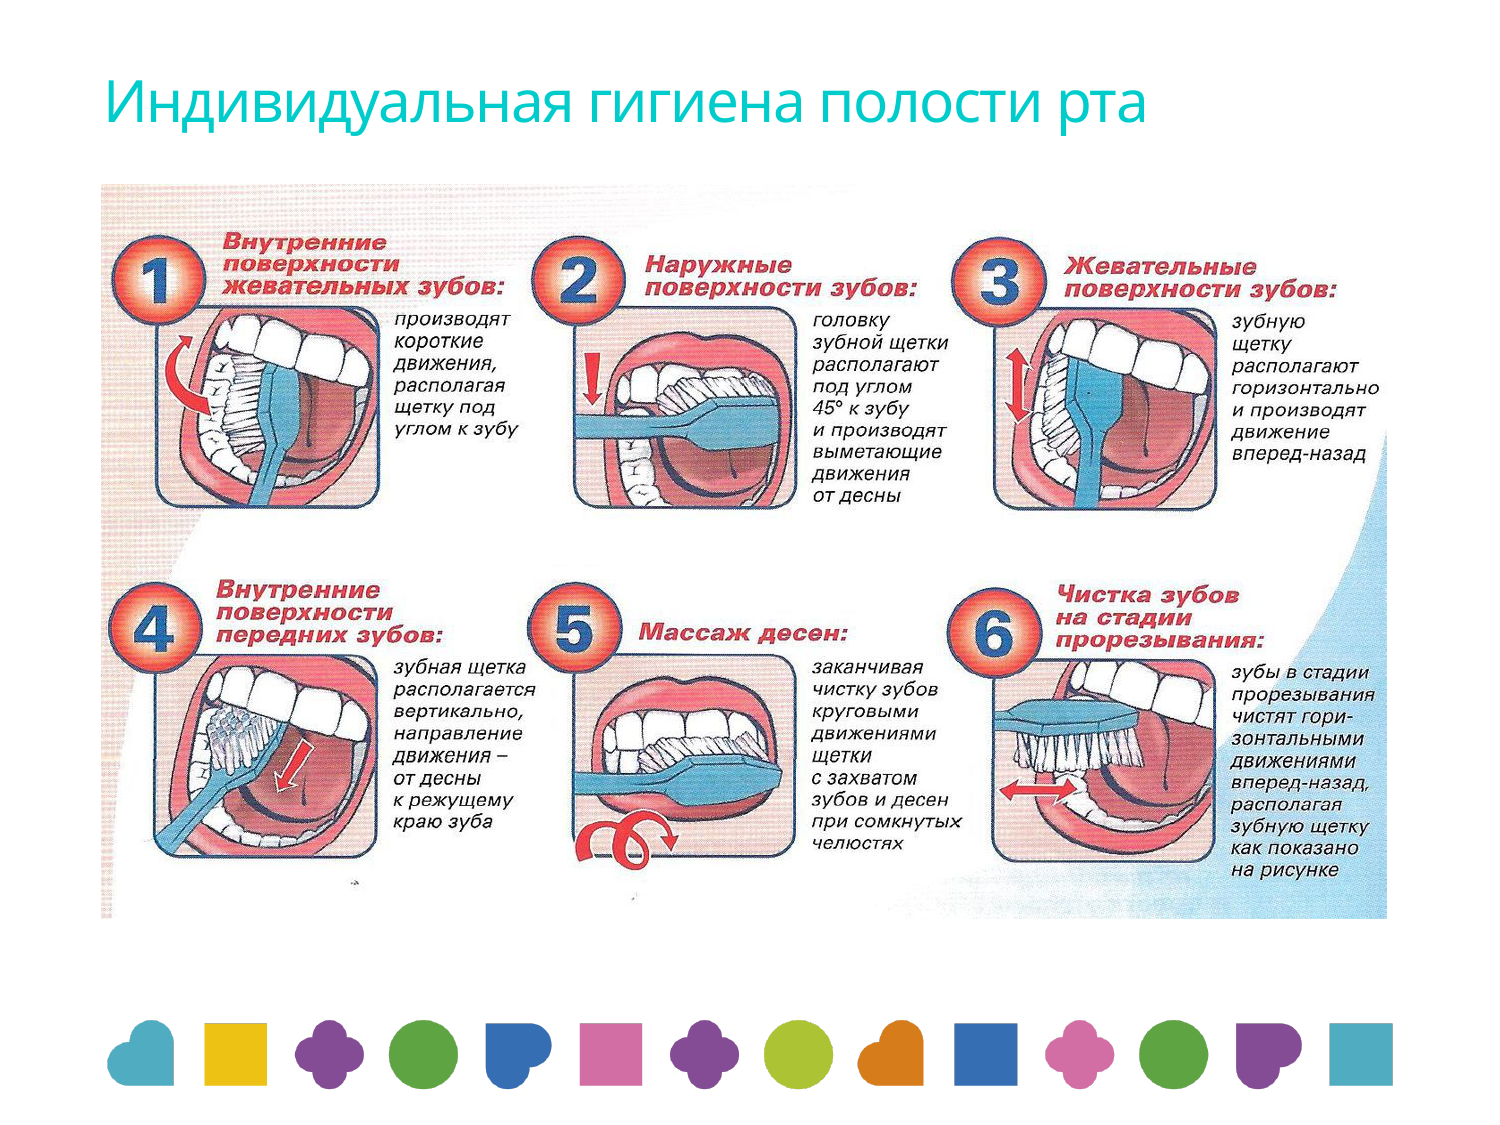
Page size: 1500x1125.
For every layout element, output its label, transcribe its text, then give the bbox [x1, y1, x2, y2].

title Индивидуальная гигиена полости рта [103, 59, 1397, 215]
picture [99, 1011, 1400, 1112]
picture [101, 184, 1387, 919]
